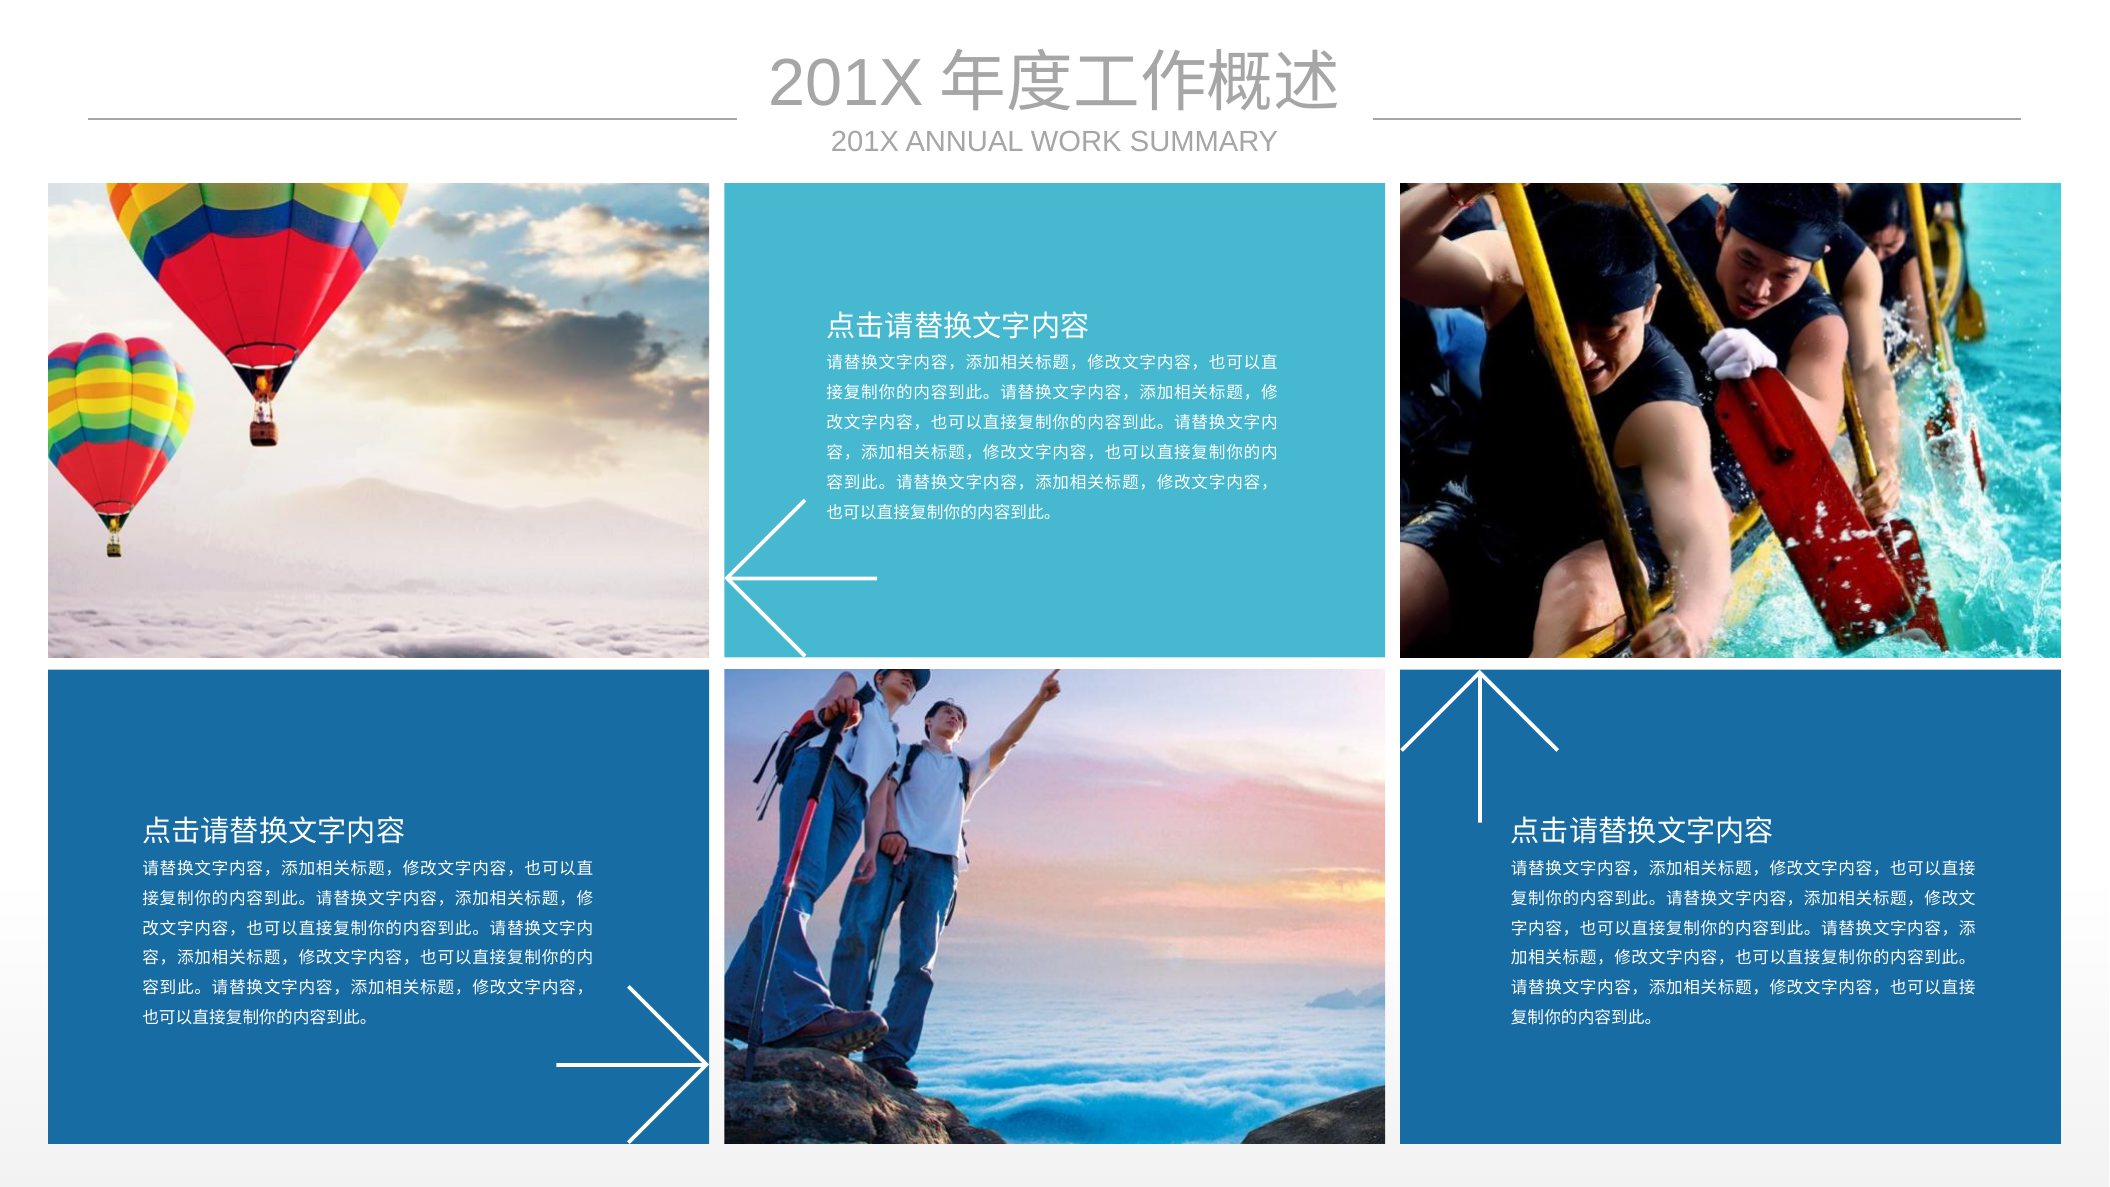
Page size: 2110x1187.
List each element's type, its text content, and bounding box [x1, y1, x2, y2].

text_box [555, 983, 711, 1146]
text_box 点击请替换文字内容 请替换文字内容，添加相关标题，修改文字内容，也可以直接复制你的内容到此。请替换文字内容，添加相关标题，修改文字内容，也可以直接复制你的内容到此。请替换文字内容，添加相关标题，修改文字内容，也可以直接复制你的内容到此。请替换文字内容，添加相关标题，修改文字内容，也可以直接复制你的内容到此。 [826, 289, 1279, 522]
text_box [1398, 668, 1561, 824]
text_box [1399, 182, 2062, 658]
text_box 201X年度工作概述 [730, 38, 1379, 119]
text_box 点击请替换文字内容 请替换文字内容，添加相关标题，修改文字内容，也可以直接复制你的内容到此。请替换文字内容，添加相关标题，修改文字内容，也可以直接复制你的内容到此。请替换文字内容，添加相关标题，修改文字内容，也可以直接复制你的内容到此。请替换文字内容，添加相关标题，修改文字内容，也可以直接复制你的内容到此。 [142, 795, 594, 1028]
text_box [47, 182, 710, 658]
text_box [723, 182, 1386, 658]
text_box 点击请替换文字内容 请替换文字内容，添加相关标题，修改文字内容，也可以直接复制你的内容到此。请替换文字内容，添加相关标题，修改文字内容，也可以直接复制你的内容到此。请替换文字内容，添加相关标题，修改文字内容，也可以直接复制你的内容到此。请替换文字内容，添加相关标题，修改文字内容，也可以直接复制你的内容到此。 [1510, 795, 1976, 1028]
text_box [1399, 669, 2062, 1145]
text_box 201X ANNUAL WORK SUMMARY [824, 122, 1285, 158]
text_box [47, 669, 710, 1145]
text_box [723, 669, 1386, 1145]
text_box [722, 497, 879, 659]
